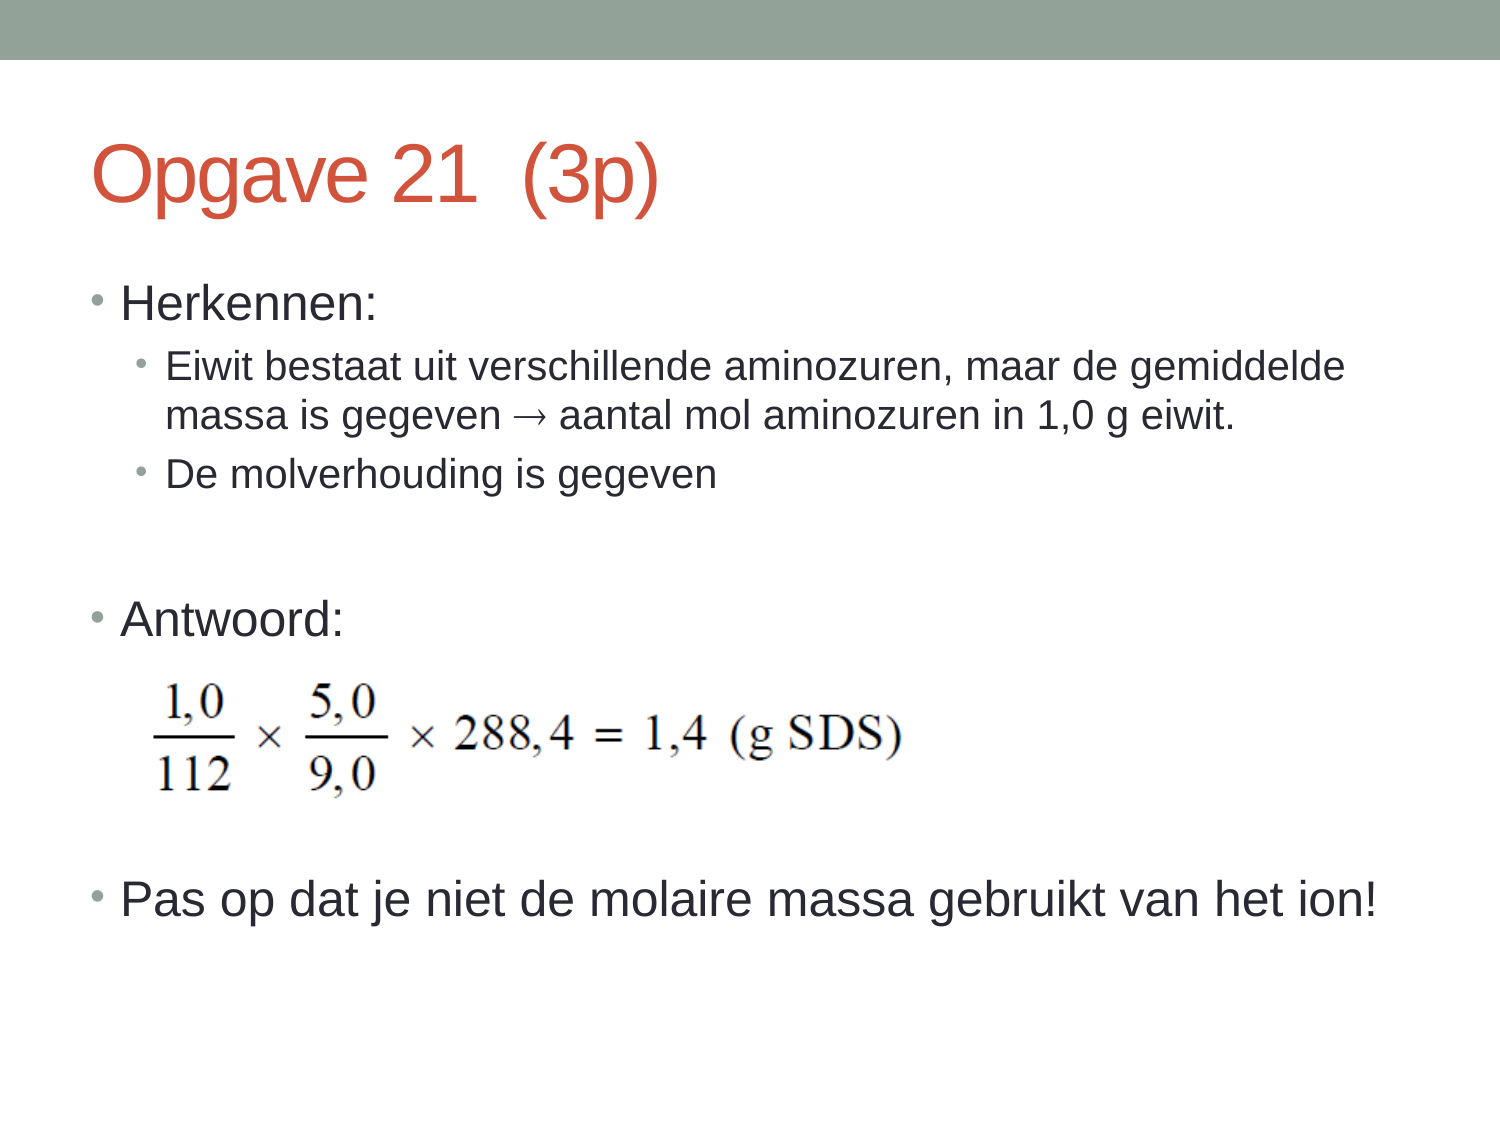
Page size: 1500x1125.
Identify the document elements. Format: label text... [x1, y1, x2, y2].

title Opgave 21 (3p) [75, 87, 1425, 250]
list Herkennen: Eiwit bestaat uit verschillende aminozuren, maar de gemiddelde massa is gegeven  aantal mol aminozuren in 1,0 g eiwit. De molverhouding is gegeven Antwoord: Pas op dat je niet de molaire massa gebruikt van het ion! [75, 262, 1425, 1063]
picture [135, 668, 943, 812]
